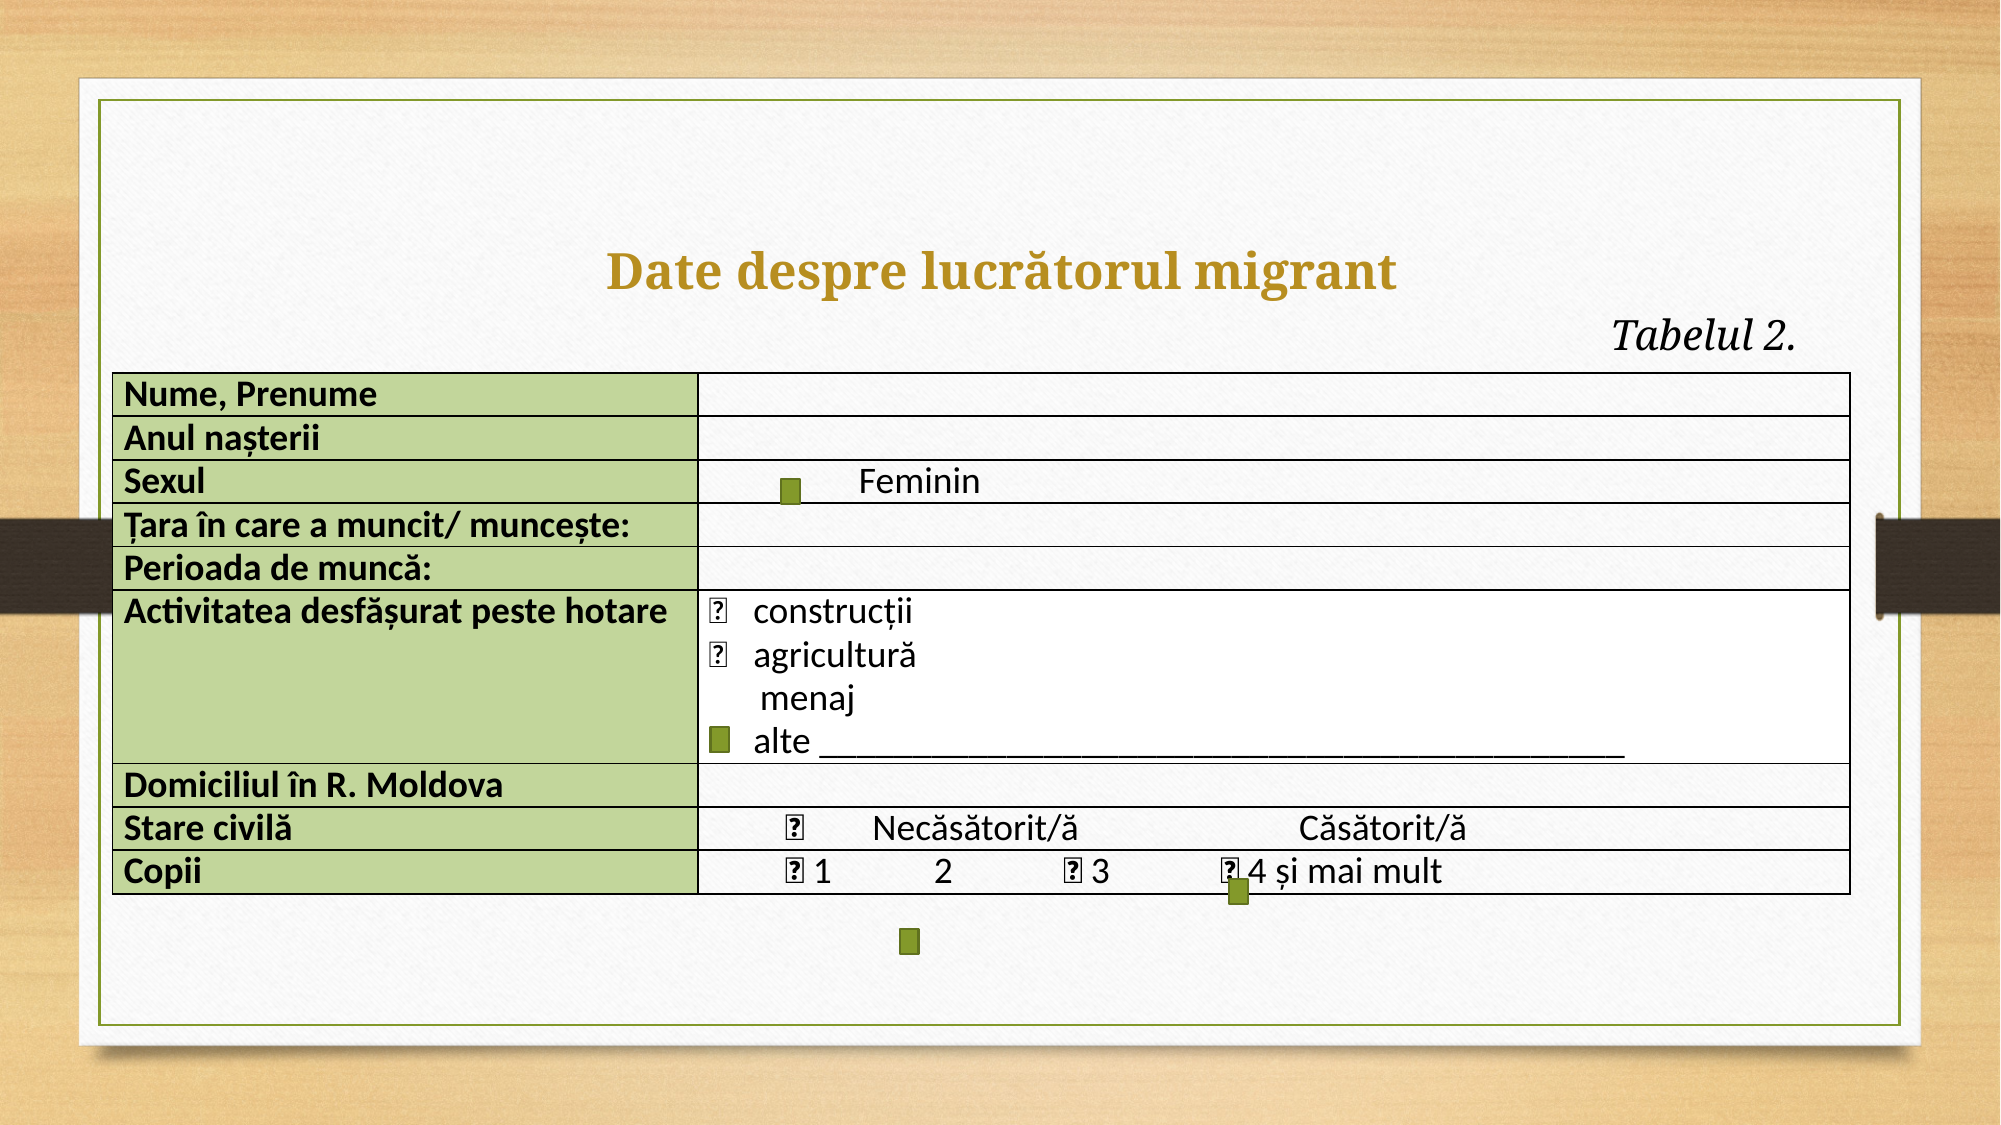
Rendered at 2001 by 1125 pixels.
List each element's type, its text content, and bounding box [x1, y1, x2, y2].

table_cell Activitatea desfăşurat peste hotare [113, 591, 697, 763]
table_cell Stare civilă [113, 808, 697, 849]
text_box [1228, 878, 1249, 905]
table_cell Copii [113, 851, 697, 893]
text_box [899, 928, 920, 955]
table_cell  1 2  3  4 şi mai mult [699, 851, 1849, 893]
text_box Tabelul 2. [1583, 300, 1825, 366]
text_box [709, 726, 730, 753]
table_header [699, 374, 1849, 415]
table_cell [699, 547, 1849, 589]
title Date despre lucrătorul migrant [102, 227, 1903, 313]
picture [0, 0, 2001, 1125]
table_header Nume, Prenume [113, 374, 697, 415]
table_cell  construcţii  agricultură menaj  alte ___________________________________________ [699, 591, 1849, 763]
table_cell Feminin [699, 461, 1849, 502]
table_cell Perioada de muncă: [113, 547, 697, 589]
table_cell Sexul [113, 461, 697, 502]
text_box [780, 478, 801, 505]
table_cell Ţara în care a muncit/ munceşte: [113, 504, 697, 546]
table_cell Anul naşterii [113, 417, 697, 459]
table_cell [699, 504, 1849, 546]
table_cell [699, 764, 1849, 806]
table_cell Domiciliul în R. Moldova [113, 764, 697, 806]
table_cell  Necăsătorit/ă Căsătorit/ă [699, 808, 1849, 849]
table_cell [699, 417, 1849, 459]
